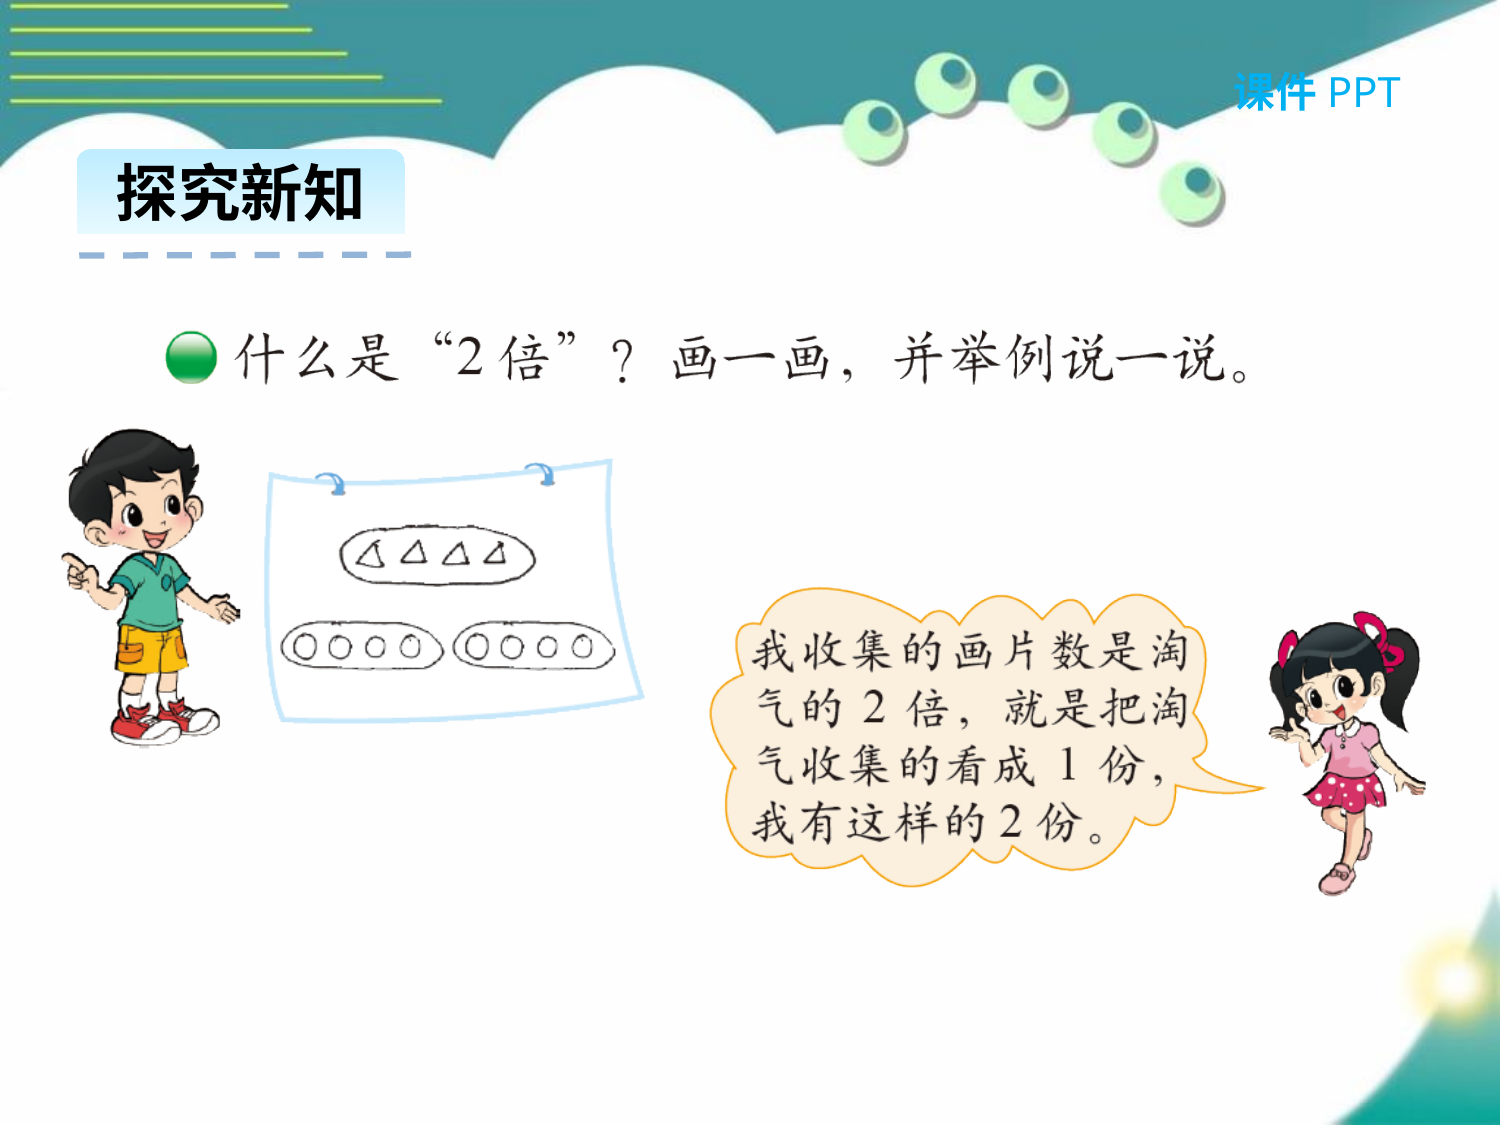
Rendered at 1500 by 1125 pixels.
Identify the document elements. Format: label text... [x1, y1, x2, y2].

text_box 课件PPT [1218, 58, 1418, 124]
picture [0, 0, 1500, 1125]
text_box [76, 148, 420, 256]
